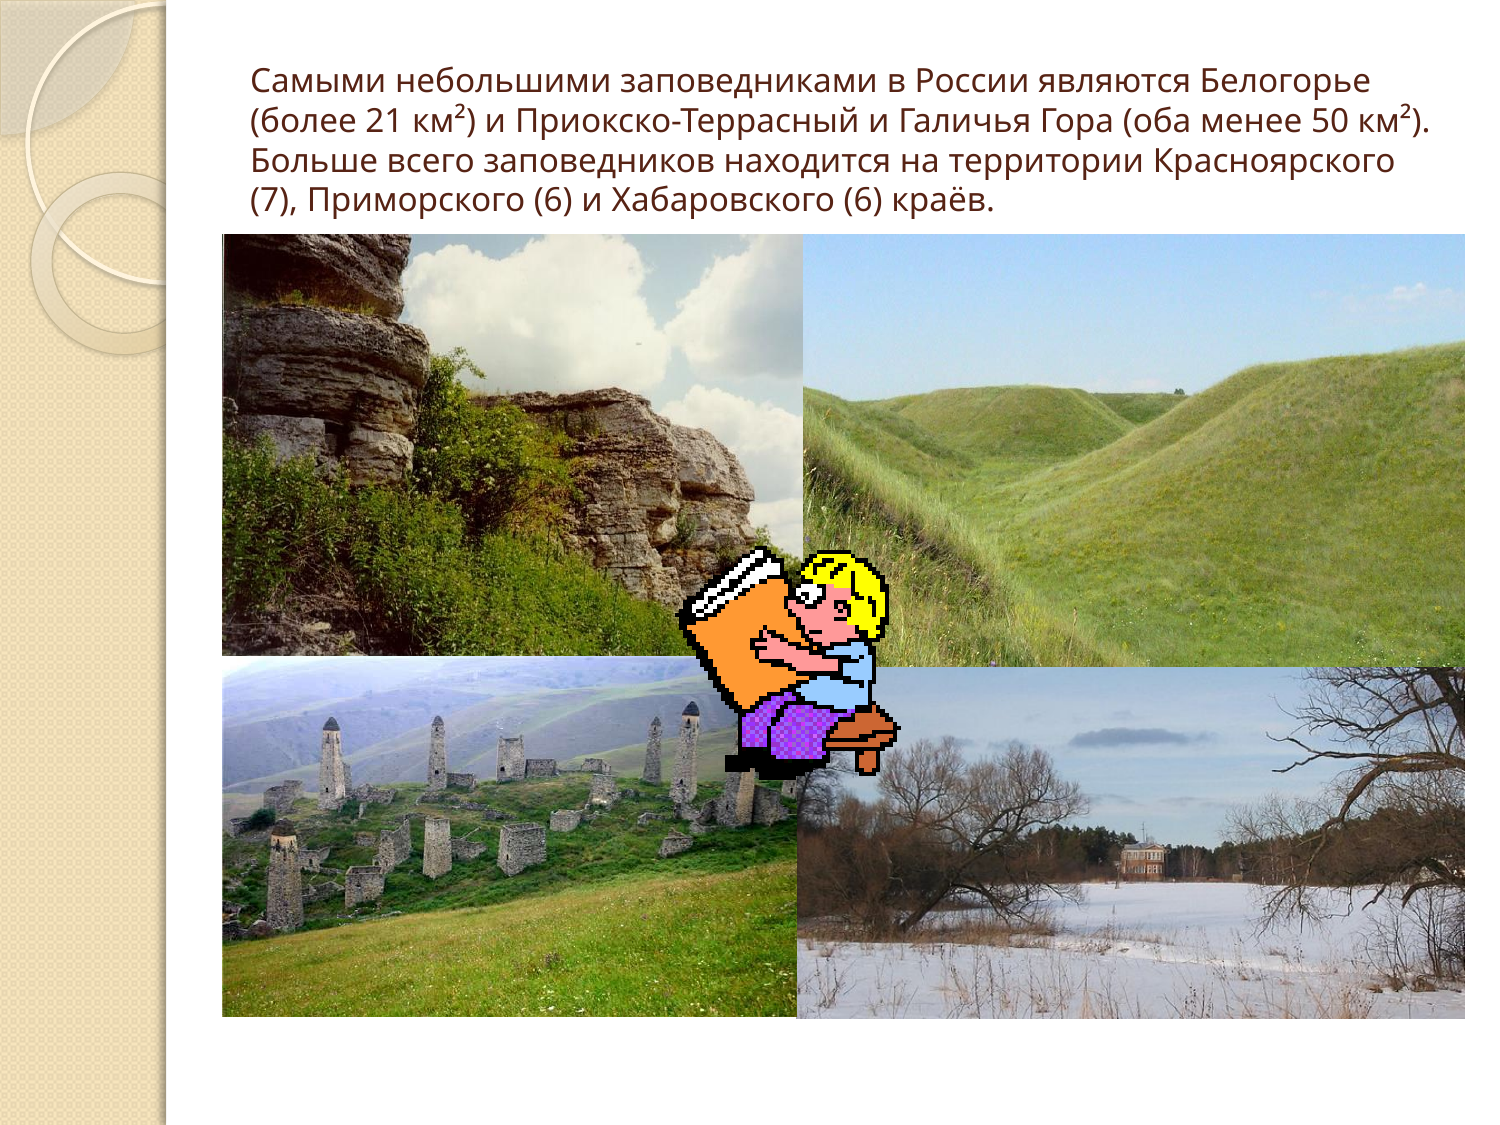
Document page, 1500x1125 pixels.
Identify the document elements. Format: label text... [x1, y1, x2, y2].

picture [222, 234, 1466, 1019]
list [222, 655, 798, 1017]
title Самыми небольшими заповедниками в России являются Белогорье (более 21 км²) и Приокско-Террасный и Галичья Гора (оба менее 50 км²). Больше всего заповедников находится на территории Красноярского (7), Приморского (6) и Хабаровского (6) краёв. [235, 45, 1466, 233]
